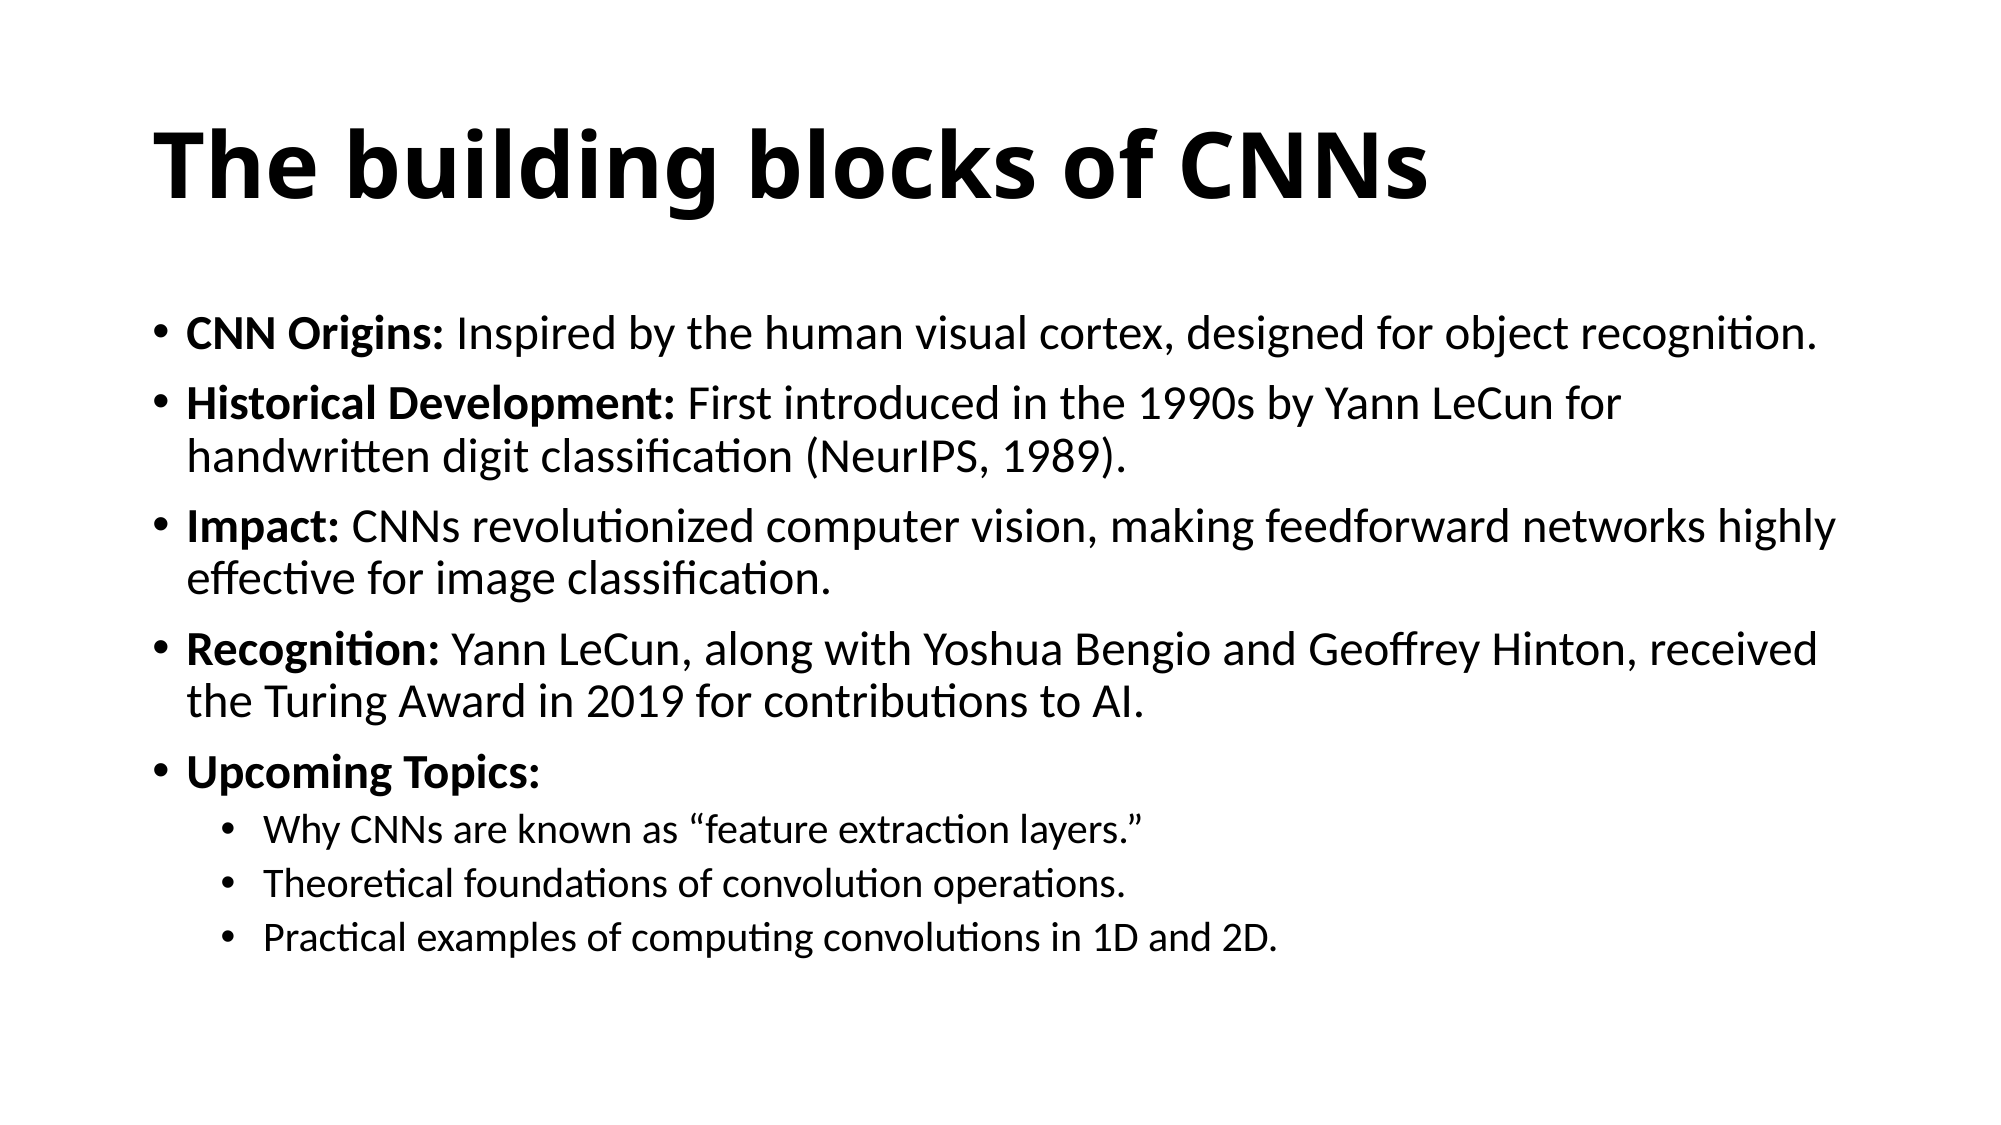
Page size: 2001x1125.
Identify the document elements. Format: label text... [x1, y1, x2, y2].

list CNN Origins: Inspired by the human visual cortex, designed for object recognition. Historical Development: First introduced in the 1990s by Yann LeCun for handwritten digit classification (NeurIPS, 1989). Impact: CNNs revolutionized computer vision, making feedforward networks highly effective for image classification. Recognition: Yann LeCun, along with Yoshua Bengio and Geoffrey Hinton, received the Turing Award in 2019 for contributions to AI. Upcoming Topics: Why CNNs are known as “feature extraction layers.” Theoretical foundations of convolution operations. Practical examples of computing convolutions in 1D and 2D. [137, 299, 1863, 1014]
title The building blocks of CNNs [137, 59, 1863, 278]
